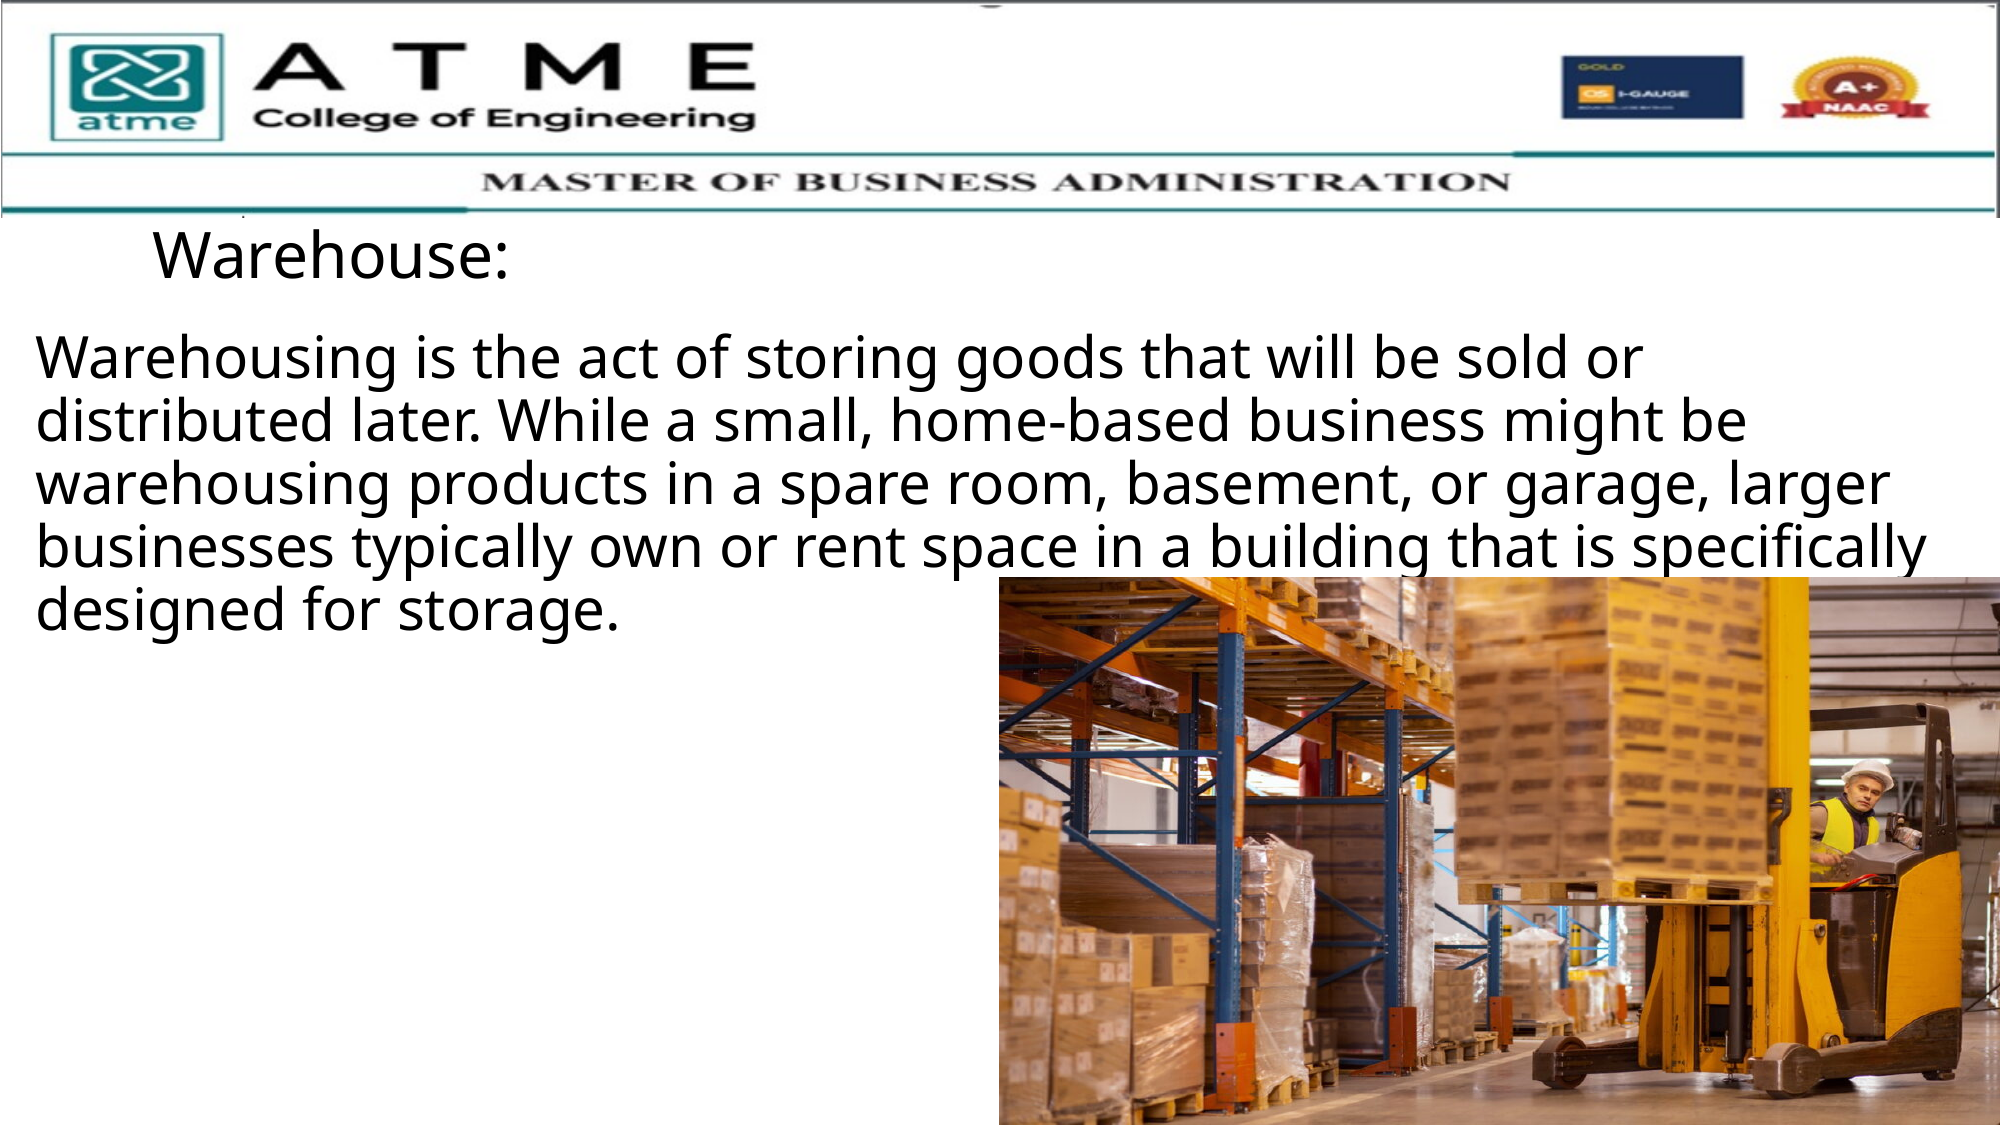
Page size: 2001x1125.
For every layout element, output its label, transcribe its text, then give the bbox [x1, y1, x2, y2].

picture [999, 576, 2000, 1125]
list Warehousing is the act of storing goods that will be sold or distributed later. While a small, home-based business might be warehousing products in a spare room, basement, or garage, larger businesses typically own or rent space in a building that is specifically designed for storage. [20, 320, 1973, 1107]
picture [1, 0, 2000, 218]
title Warehouse: [137, 215, 1863, 300]
